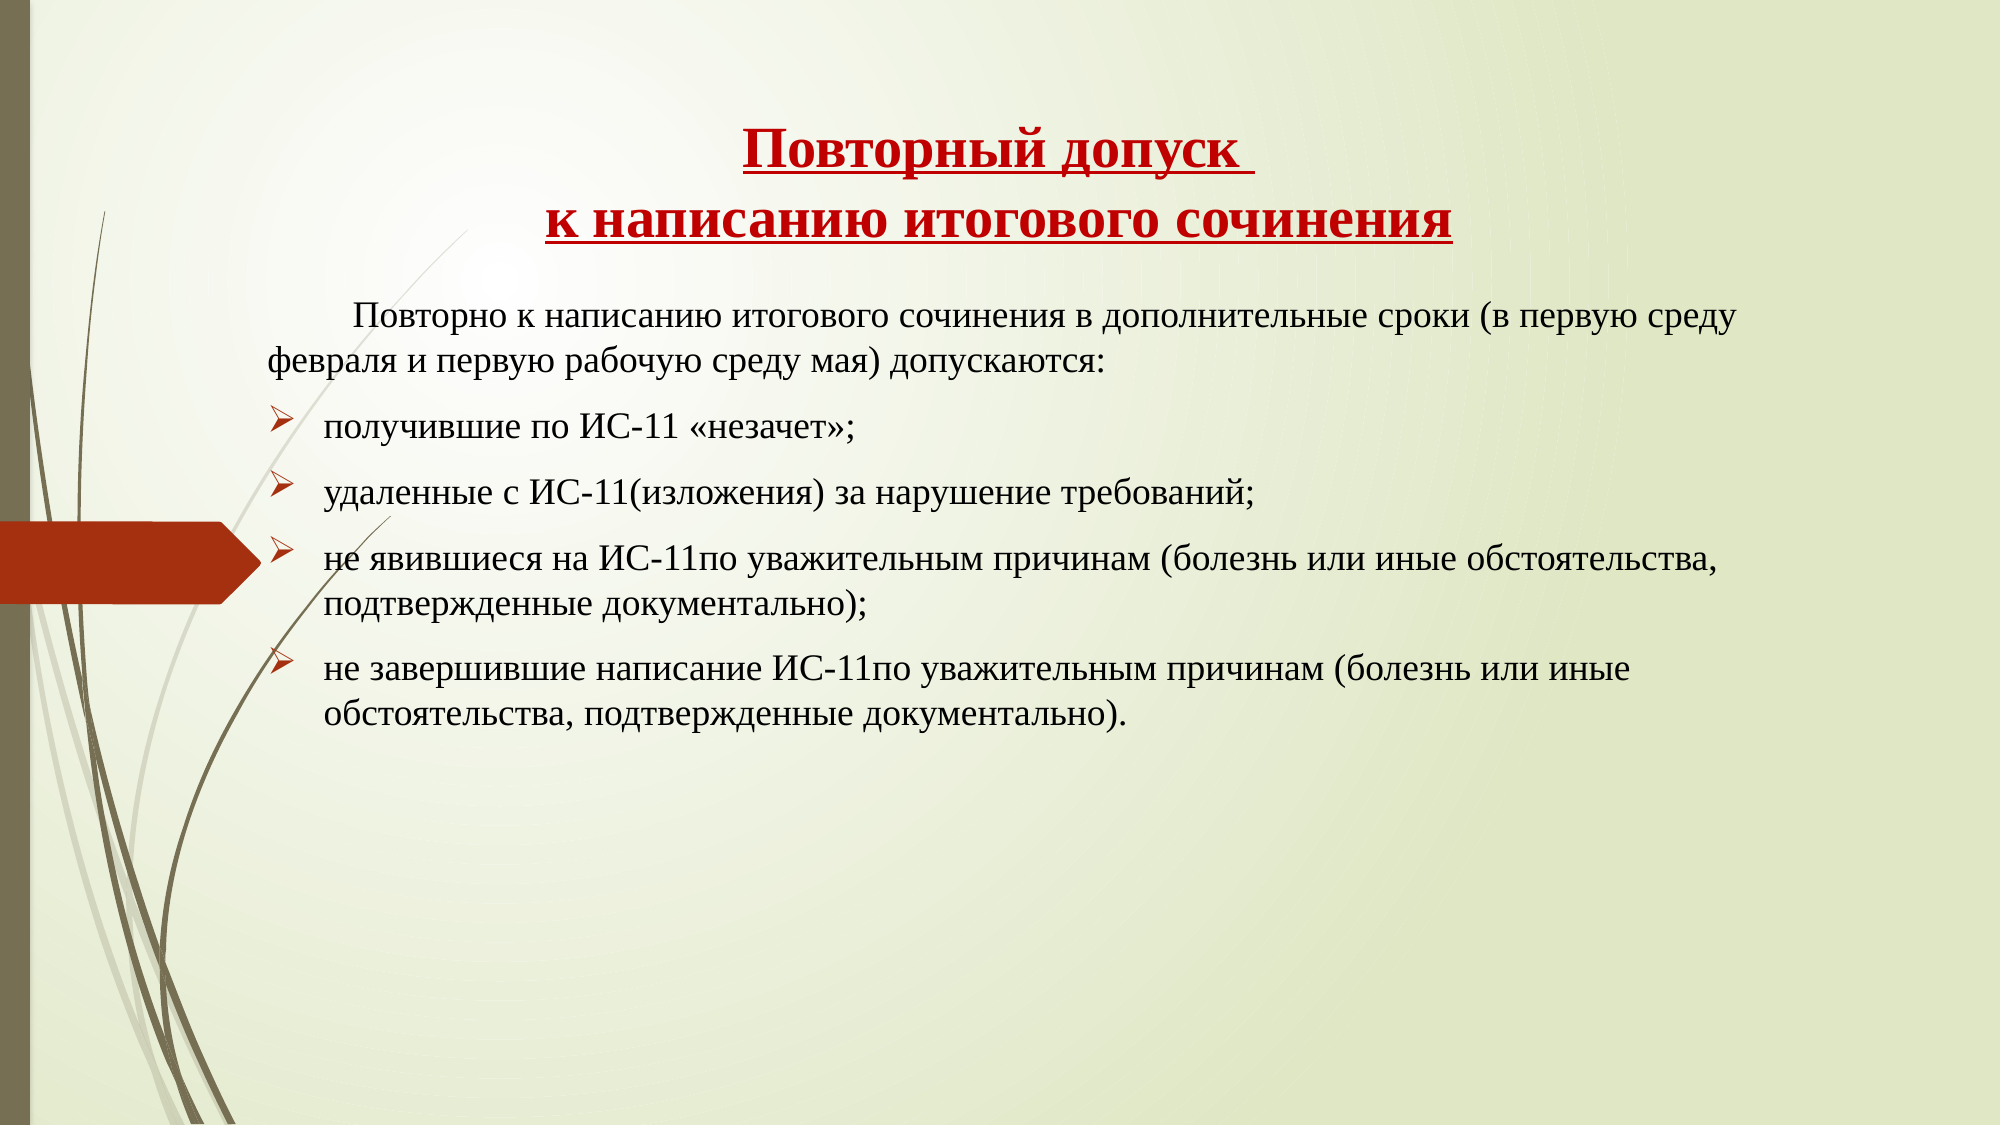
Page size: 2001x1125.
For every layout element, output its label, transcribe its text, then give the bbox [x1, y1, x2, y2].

title Повторный допуск к написанию итогового сочинения [136, 81, 1862, 257]
list Повторно к написанию итогового сочинения в дополнительные сроки (в первую среду февраля и первую рабочую среду мая) допускаются: получившие по ИС-11 «незачет»; удаленные с ИС-11(изложения) за нарушение требований; не явившиеся на ИС-11по уважительным причинам (болезнь или иные обстоятельства, подтвержденные документально); не завершившие написание ИС-11по уважительным причинам (болезнь или иные обстоятельства, подтвержденные документально). [252, 282, 1862, 1050]
